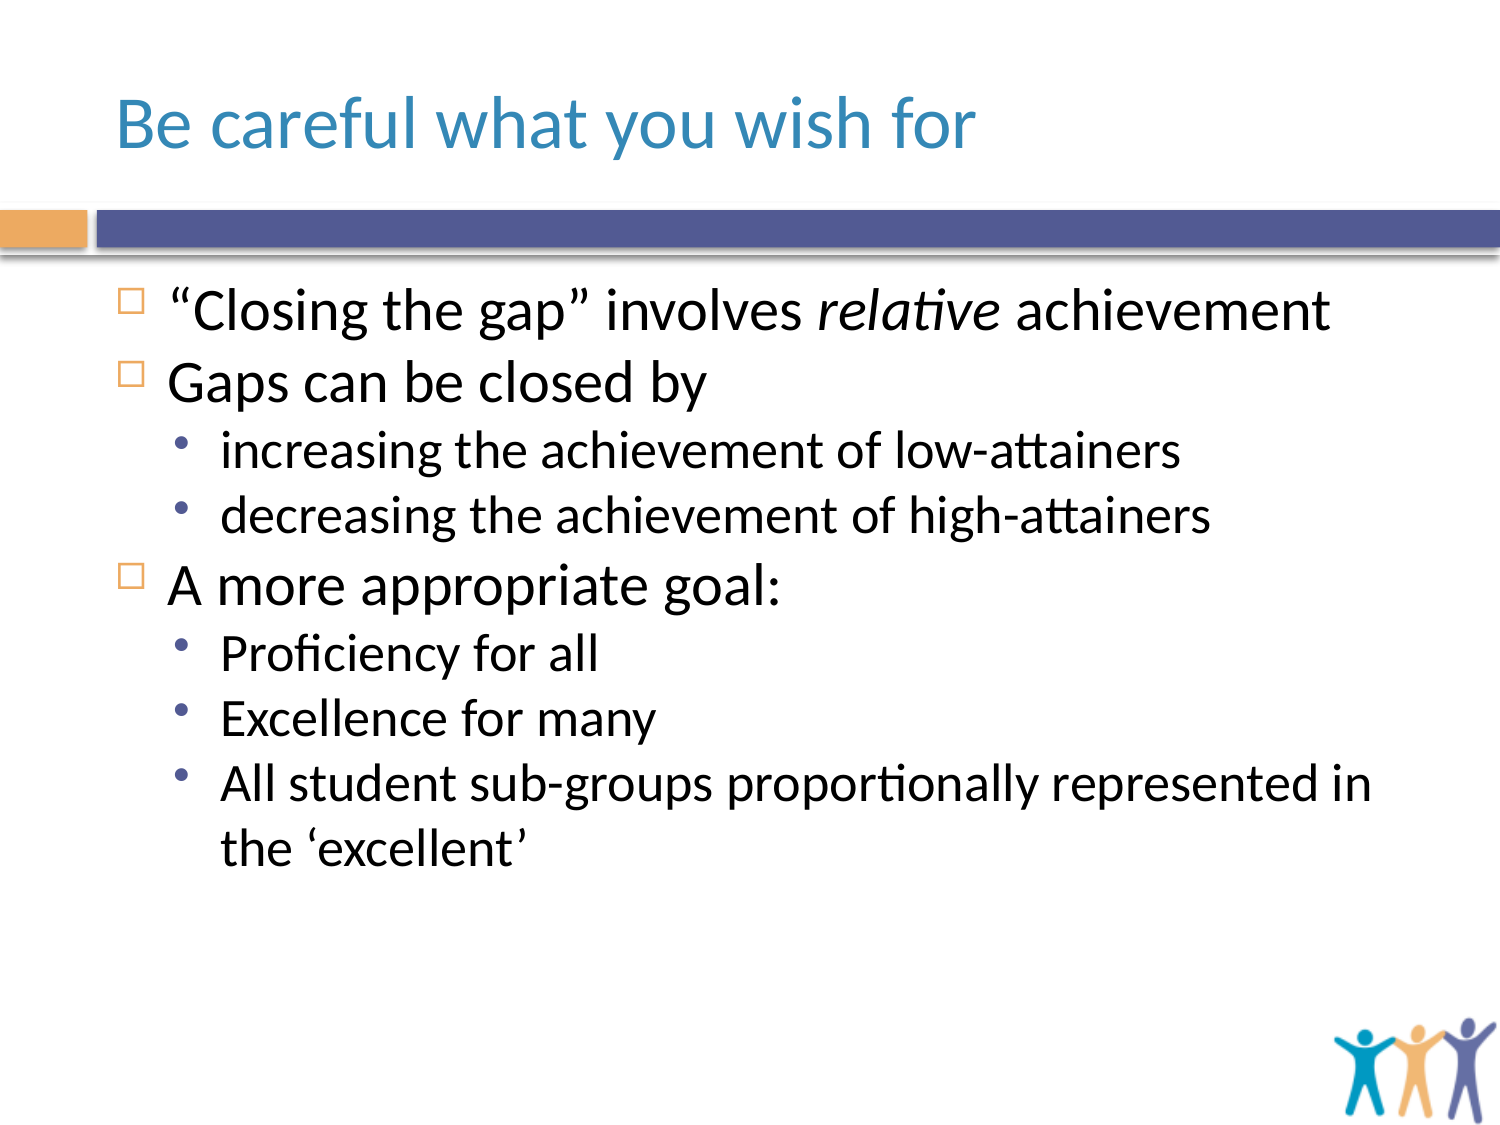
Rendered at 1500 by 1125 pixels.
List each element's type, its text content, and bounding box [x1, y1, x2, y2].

title Be careful what you wish for [100, 37, 1438, 200]
list “Closing the gap” involves relative achievement Gaps can be closed by increasing the achievement of low-attainers decreasing the achievement of high-attainers A more appropriate goal: Proficiency for all Excellence for many All student sub-groups proportionally represented in the ‘excellent’ [100, 262, 1438, 1000]
